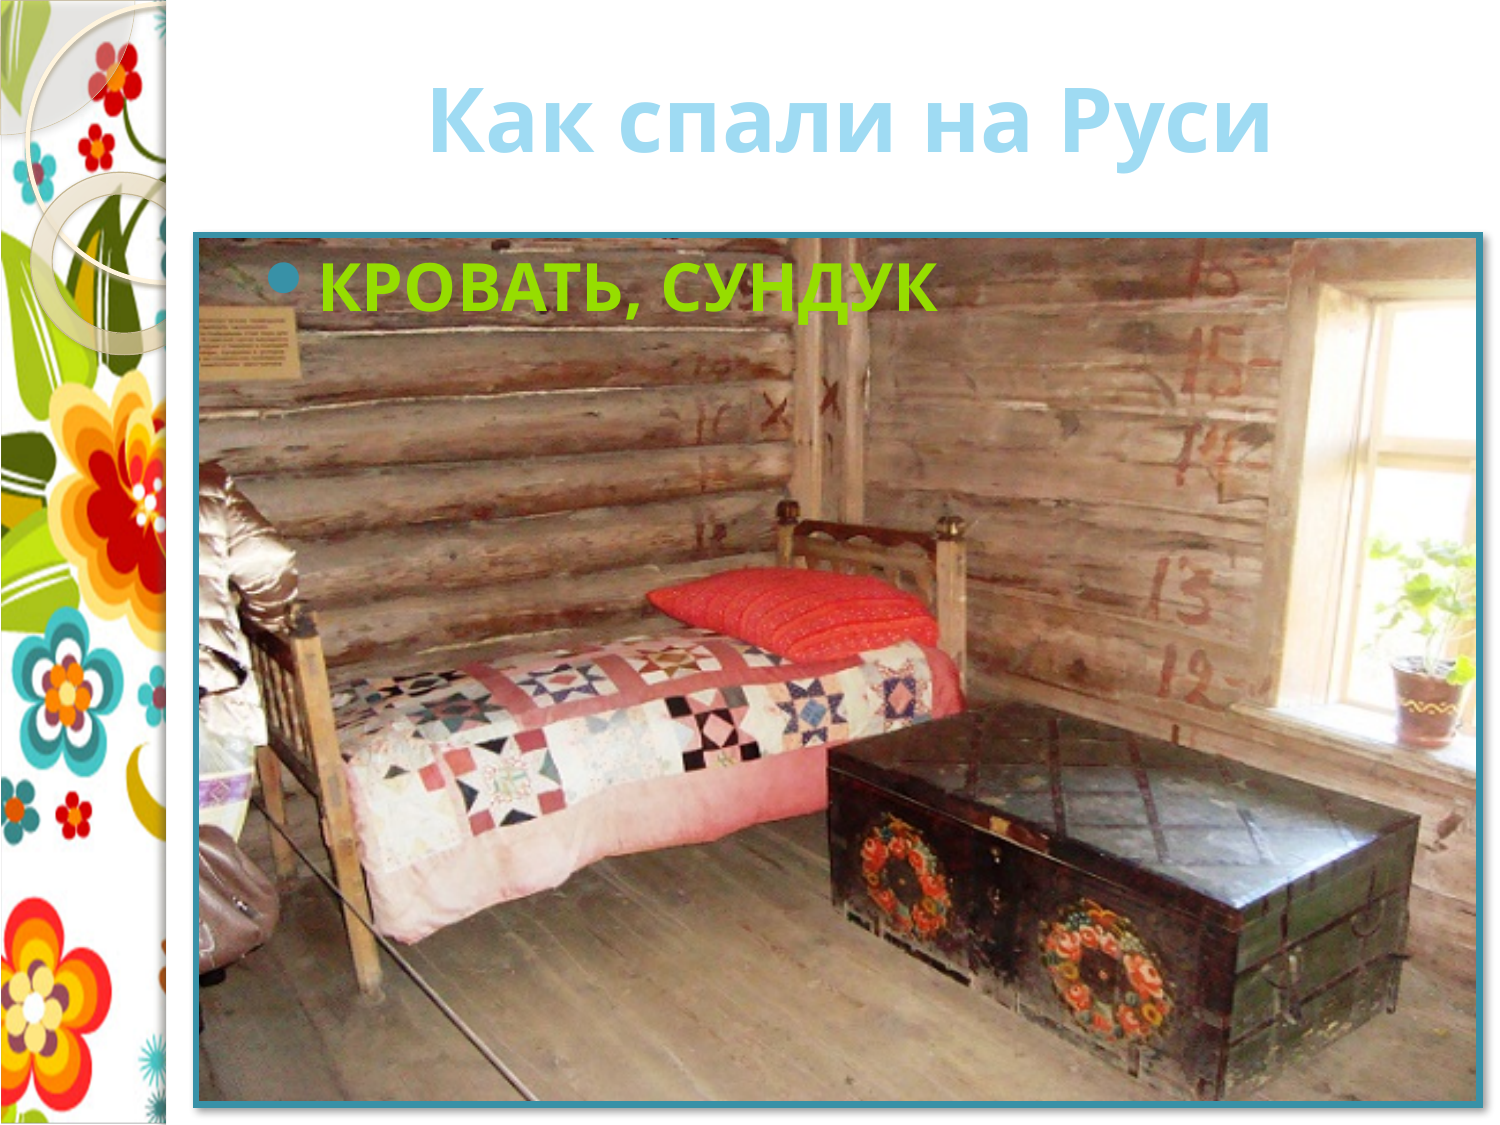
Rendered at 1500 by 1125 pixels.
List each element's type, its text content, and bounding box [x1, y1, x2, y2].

picture [136, 0, 164, 4]
picture [198, 238, 1477, 1102]
picture [53, 241, 160, 332]
picture [62, 195, 160, 280]
picture [32, 13, 160, 207]
picture [0, 134, 166, 1125]
title Как спали на Руси [235, 45, 1466, 188]
